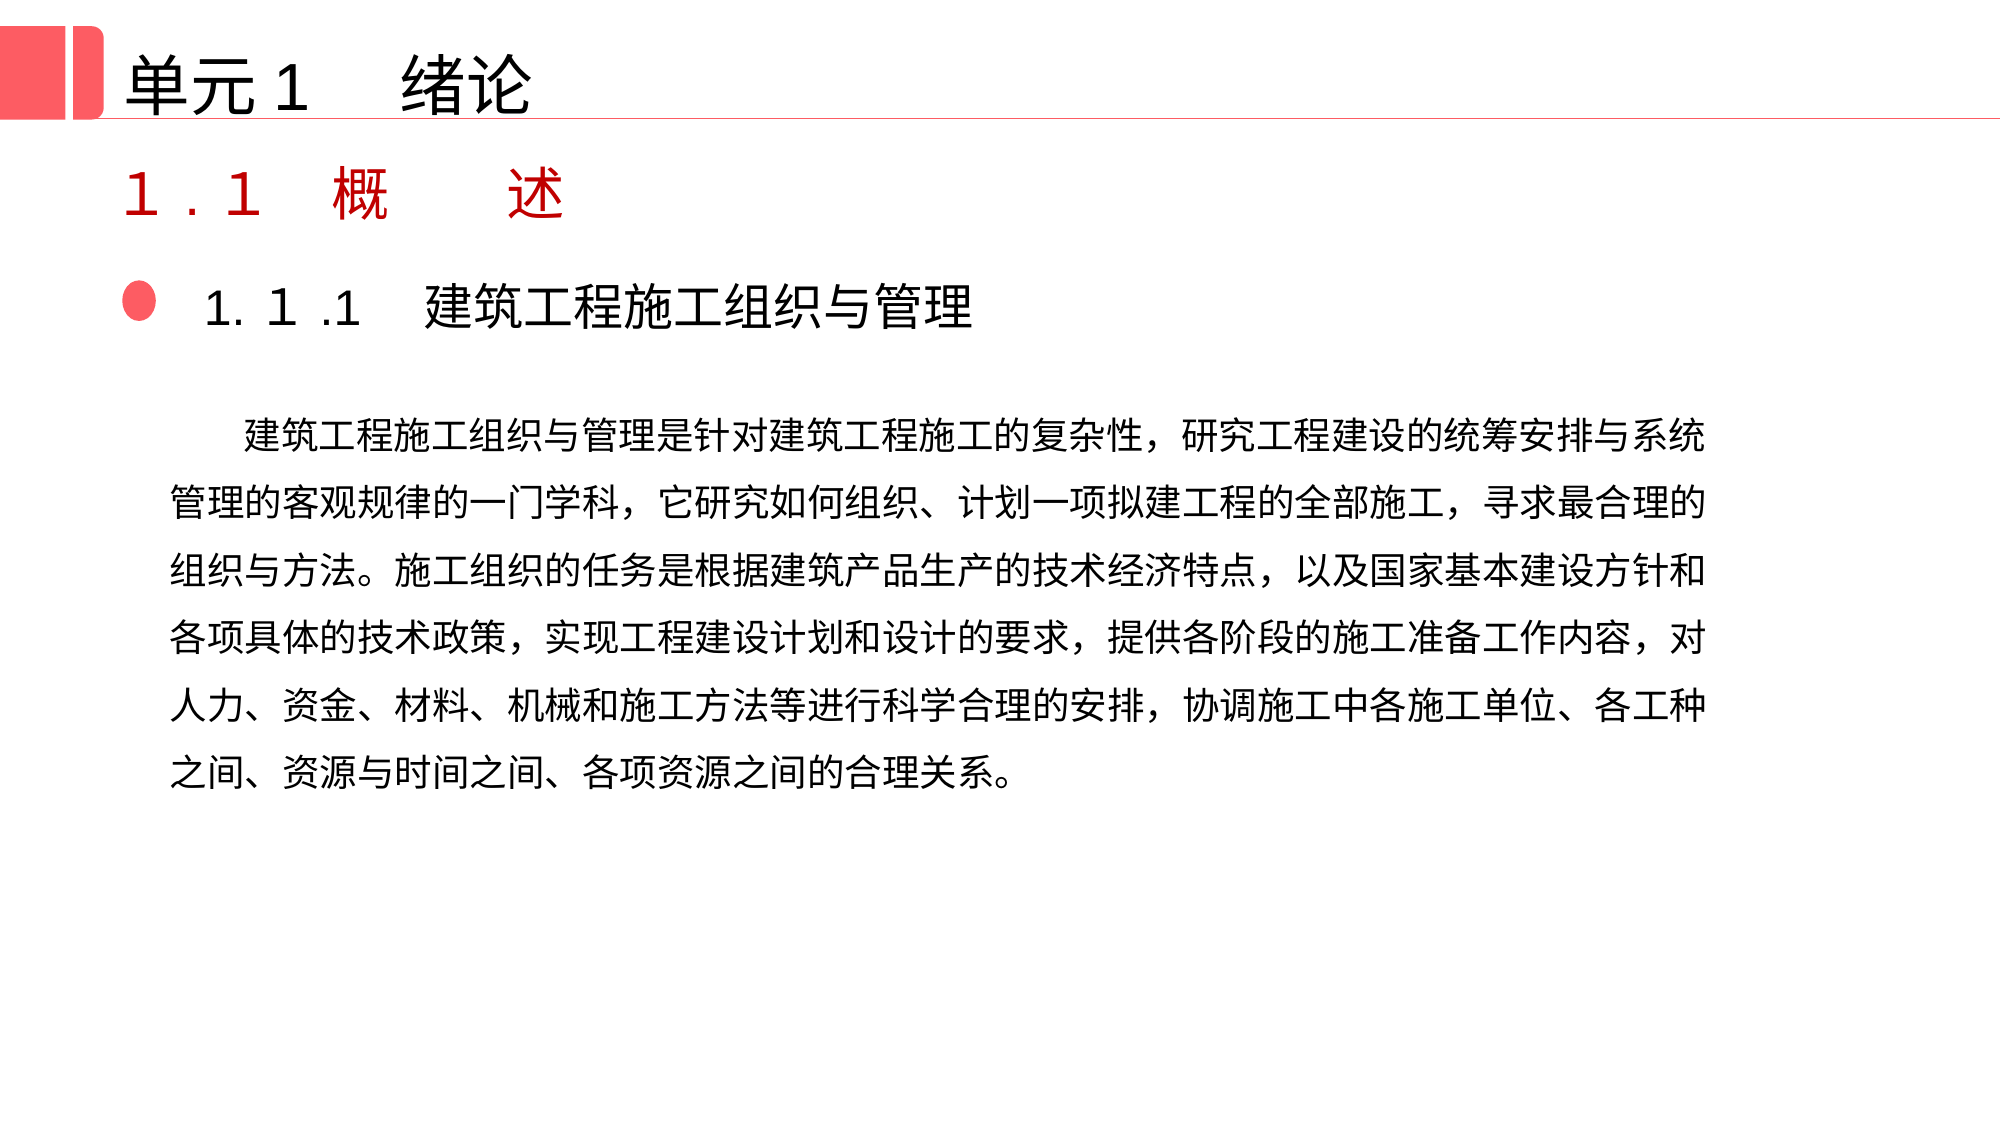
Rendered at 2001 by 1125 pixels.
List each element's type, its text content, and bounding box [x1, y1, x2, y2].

text_box 建筑工程施工组织与管理是针对建筑工程施工的复杂性，研究工程建设的统筹安排与系统管理的客观规律的一门学科，它研究如何组织、计划一项拟建工程的全部施工，寻求最合理的组织与方法。施工组织的任务是根据建筑产品生产的技术经济特点，以及国家基本建设方针和各项具体的技术政策，实现工程建设计划和设计的要求，提供各阶段的施工准备工作内容，对人力、资金、材料、机械和施工方法等进行科学合理的安排，协调施工中各施工单位、各工种之间、资源与时间之间、各项资源之间的合理关系。 [154, 381, 1755, 802]
list 单元1 绪论 [108, 12, 1891, 122]
text_box 1.１.1 建筑工程施工组织与管理 [189, 268, 1177, 344]
text_box １.１ 概 述 [97, 149, 579, 235]
text_box [122, 280, 156, 321]
